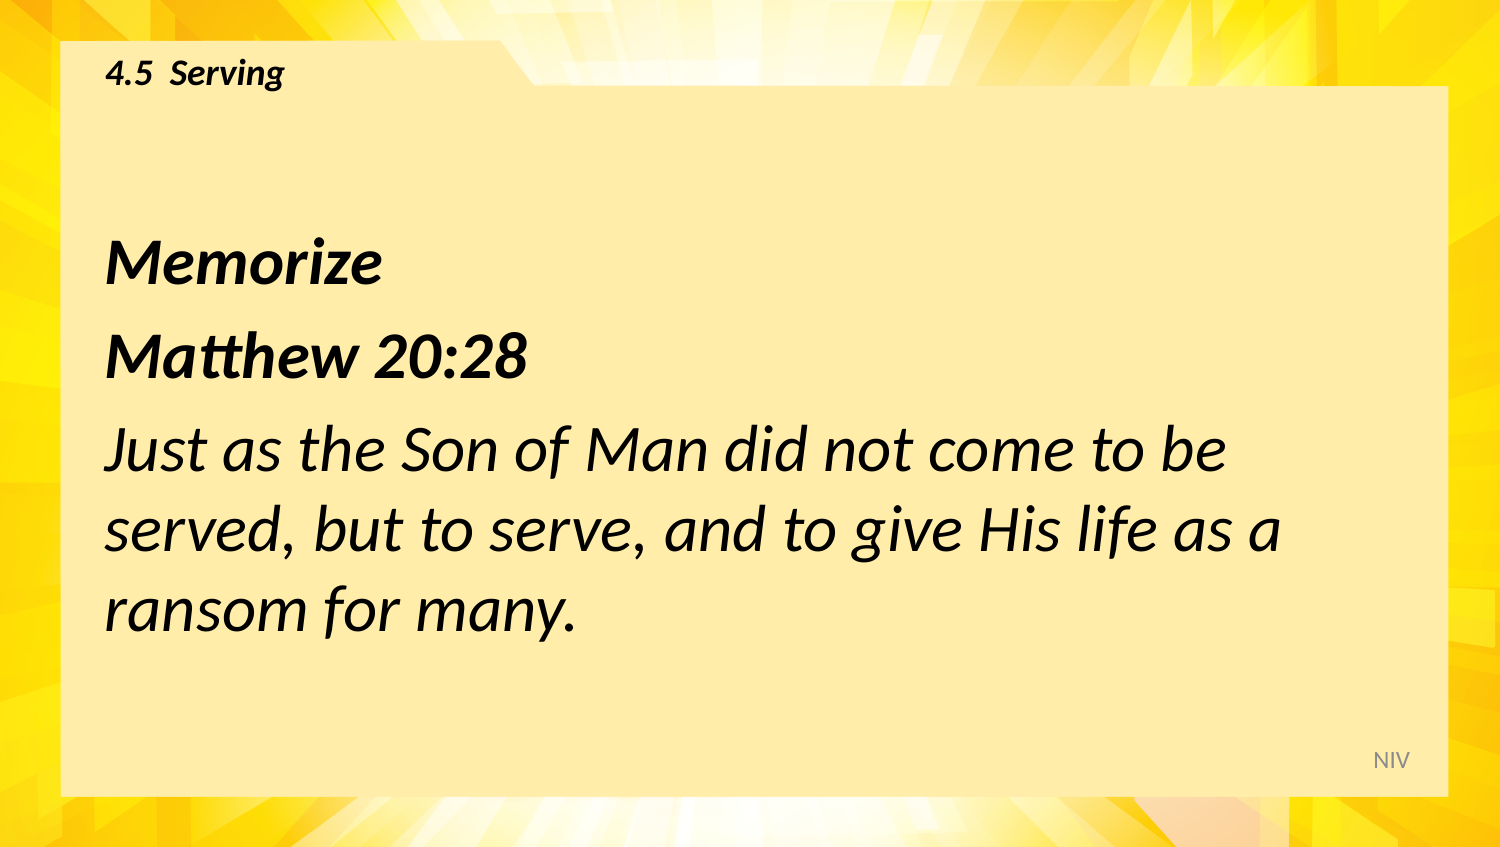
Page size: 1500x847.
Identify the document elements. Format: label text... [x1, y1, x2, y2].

list Memorize Matthew 20:28 Just as the Son of Man did not come to be served, but to serve, and to give His life as a ransom for many. [89, 141, 1403, 722]
title 4.5 Serving [89, 33, 1420, 108]
footer NIV [950, 736, 1425, 782]
picture [0, 0, 1500, 847]
